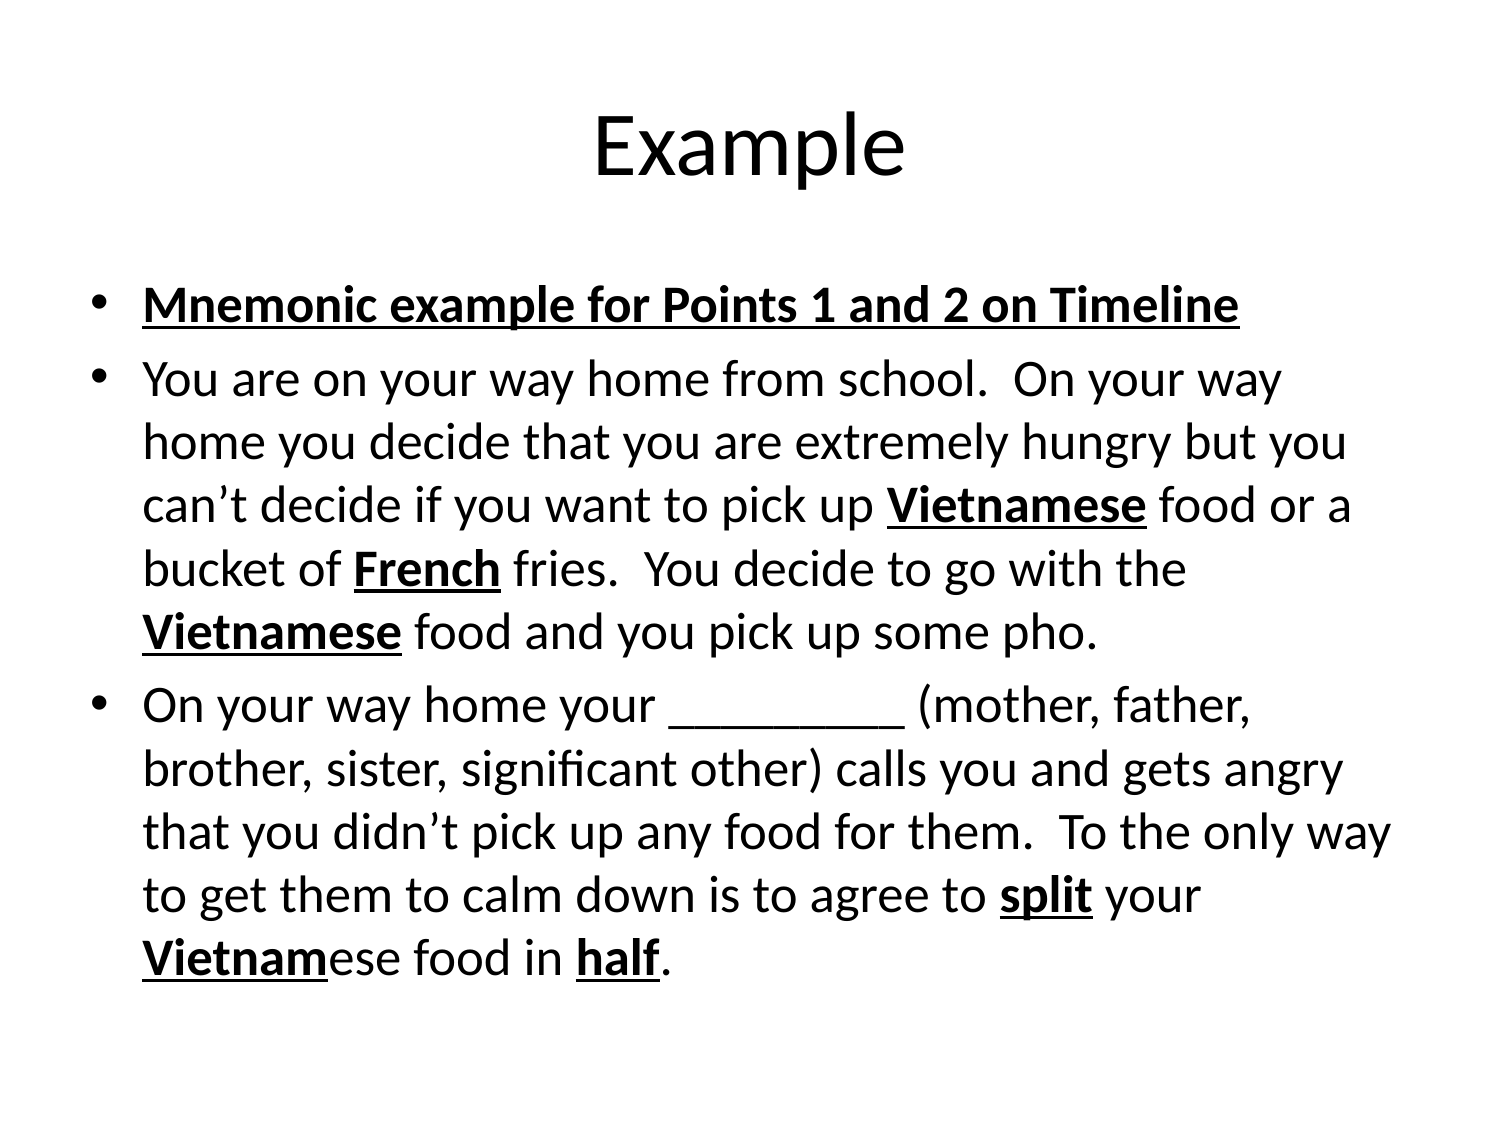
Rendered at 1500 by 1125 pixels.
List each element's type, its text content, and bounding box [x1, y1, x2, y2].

list Mnemonic example for Points 1 and 2 on Timeline You are on your way home from school. On your way home you decide that you are extremely hungry but you can’t decide if you want to pick up Vietnamese food or a bucket of French fries. You decide to go with the Vietnamese food and you pick up some pho. On your way home your _________ (mother, father, brother, sister, significant other) calls you and gets angry that you didn’t pick up any food for them. To the only way to get them to calm down is to agree to split your Vietnamese food in half. [75, 262, 1425, 1005]
title Example [75, 45, 1425, 233]
